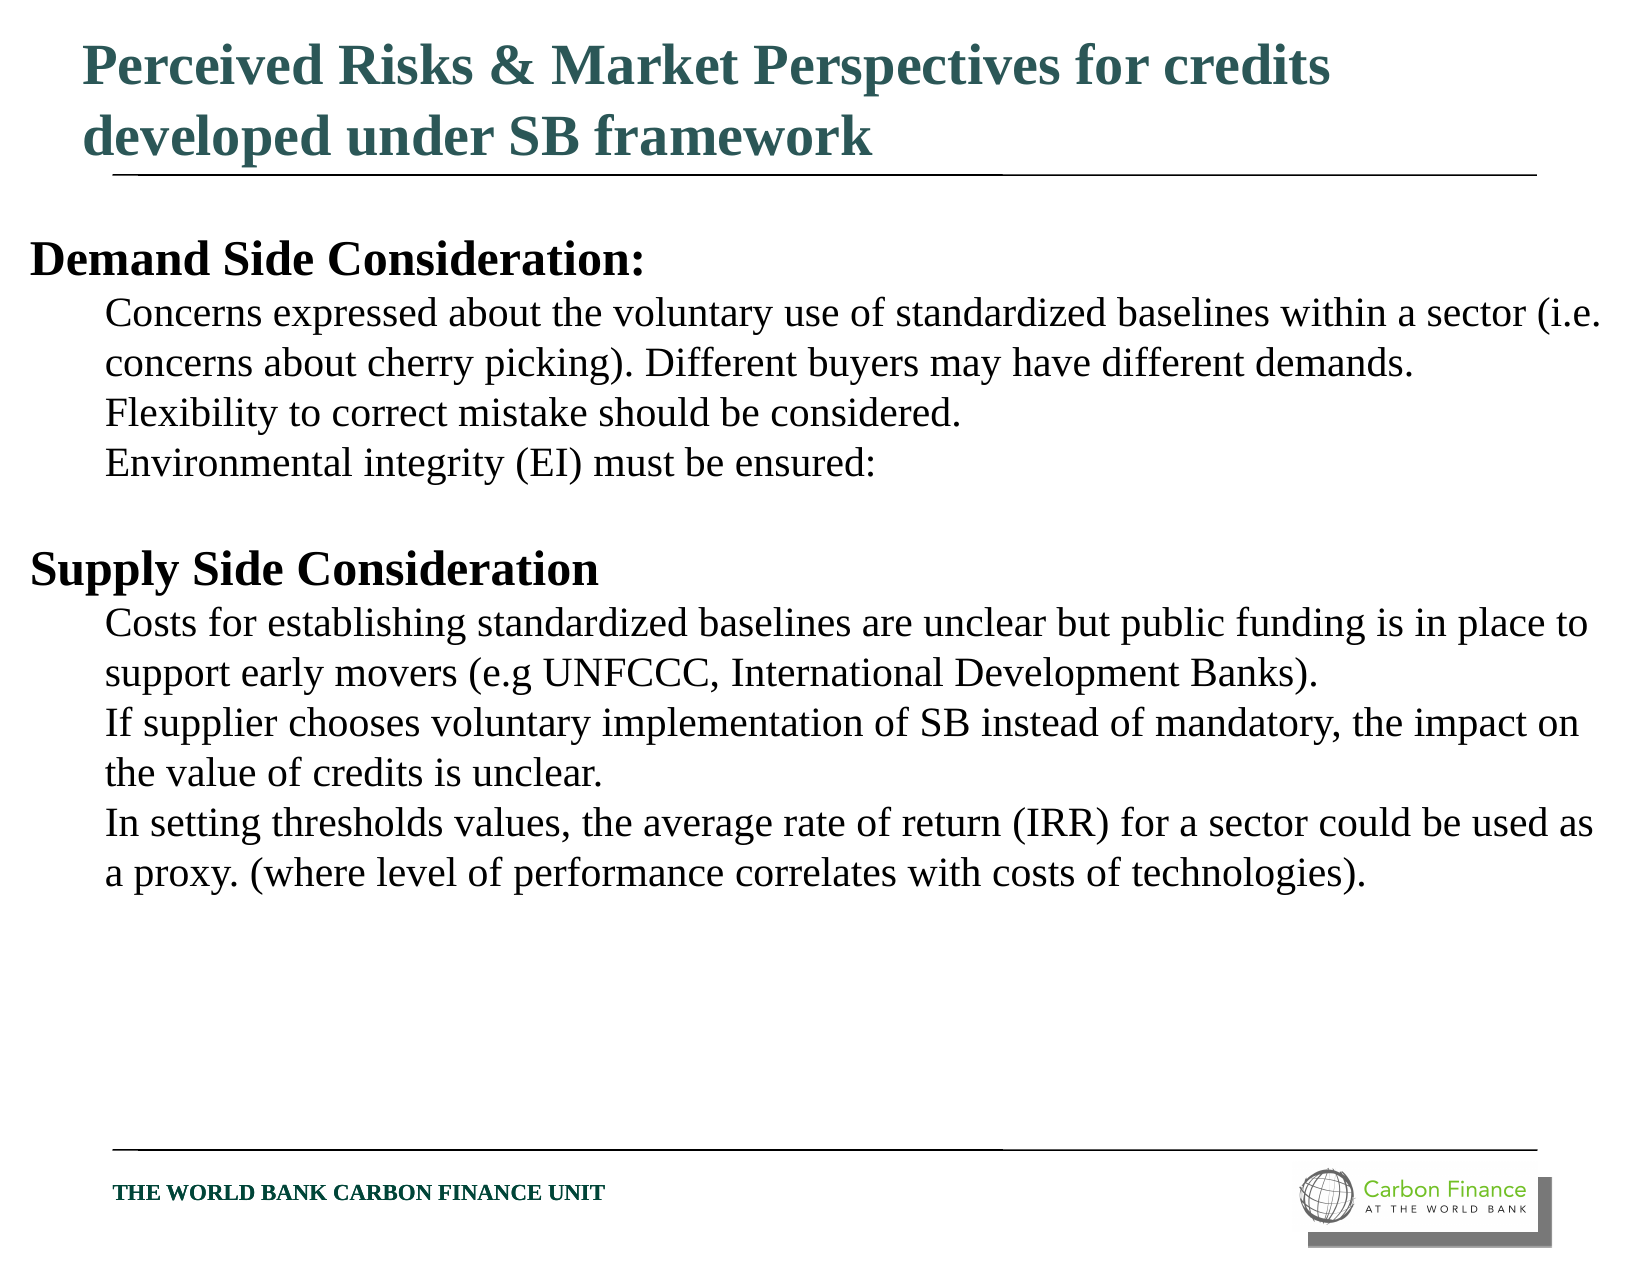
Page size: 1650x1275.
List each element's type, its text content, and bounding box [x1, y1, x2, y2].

picture [1292, 1161, 1538, 1232]
list Demand Side Consideration: Concerns expressed about the voluntary use of standardized baselines within a sector (i.e. concerns about cherry picking). Different buyers may have different demands. Flexibility to correct mistake should be considered. Environmental integrity (EI) must be ensured: Supply Side Consideration Costs for establishing standardized baselines are unclear but public funding is in place to support early movers (e.g UNFCCC, International Development Banks). If supplier chooses voluntary implementation of SB instead of mandatory, the impact on the value of credits is unclear. In setting thresholds values, the average rate of return (IRR) for a sector could be used as a proxy. (where level of performance correlates with costs of technologies). [15, 217, 1635, 1043]
title Perceived Risks & Market Perspectives for credits developed under SB framework [82, 87, 1576, 176]
